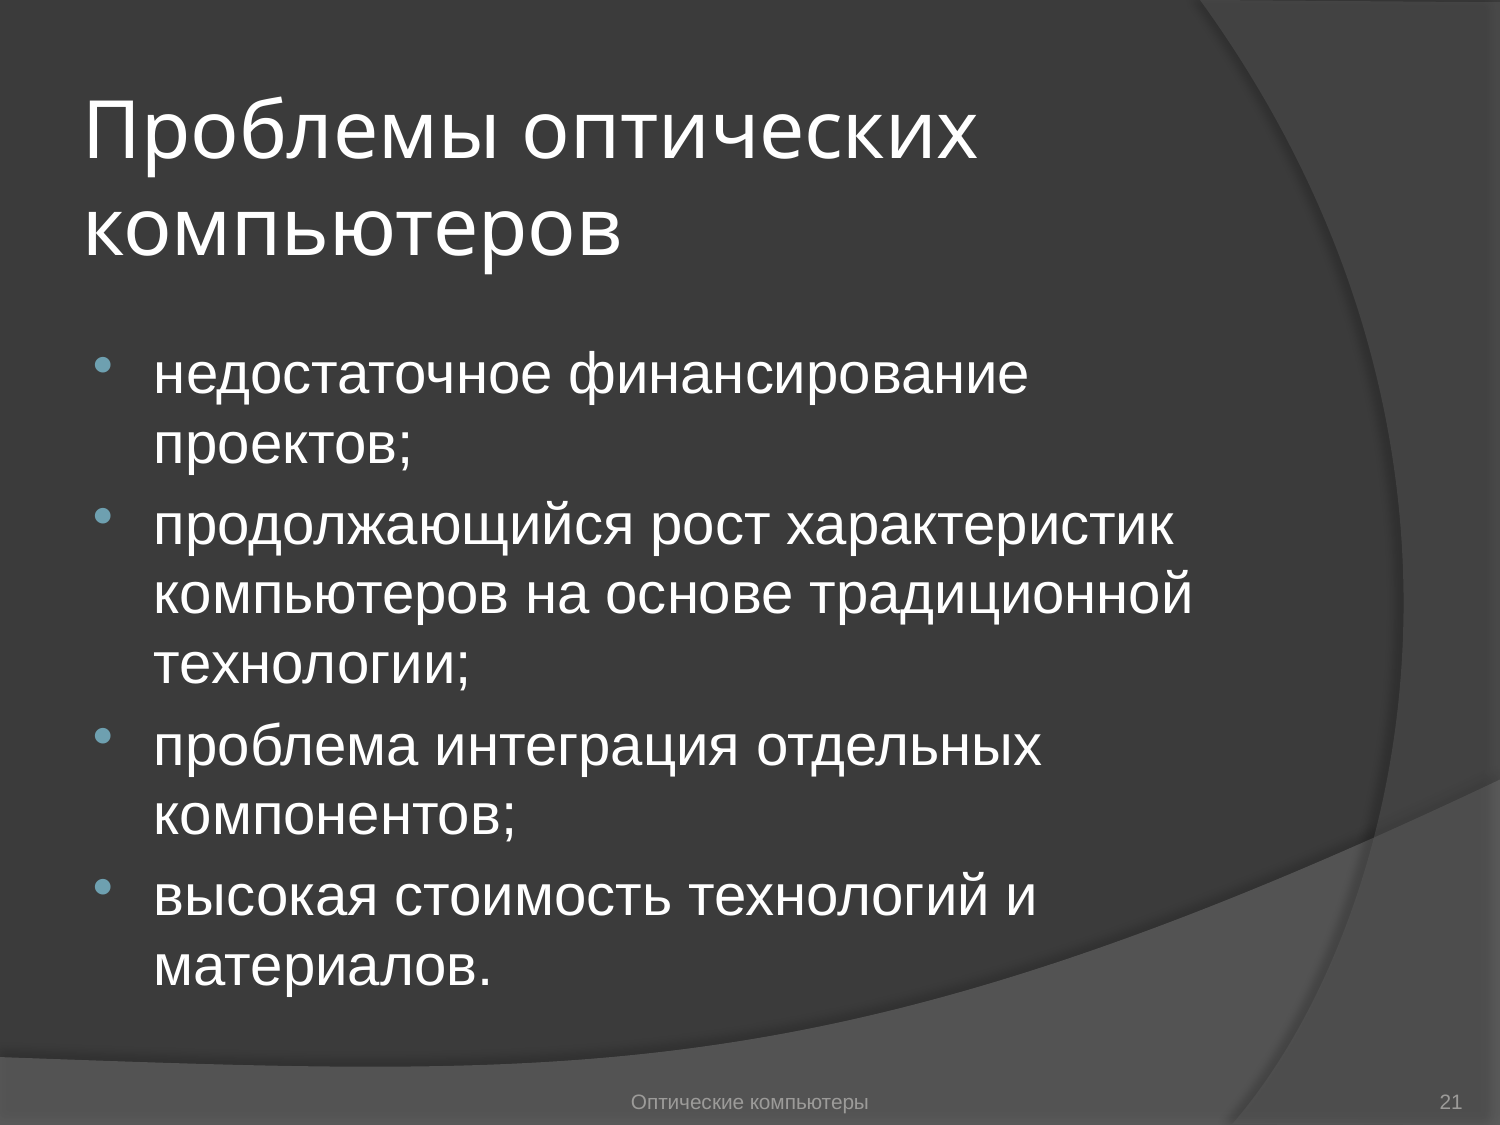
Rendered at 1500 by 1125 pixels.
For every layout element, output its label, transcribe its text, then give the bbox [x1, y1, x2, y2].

list недостаточное финансирование проектов; продолжающийся рост характеристик компьютеров на основе традиционной технологии; проблема интеграция отдельных компонентов; высокая стоимость технологий и материалов. [75, 328, 1300, 1005]
title Проблемы оптических компьютеров [75, 45, 1055, 305]
slide_number 21 [1337, 1053, 1463, 1114]
footer Оптические компьютеры [512, 1053, 988, 1114]
